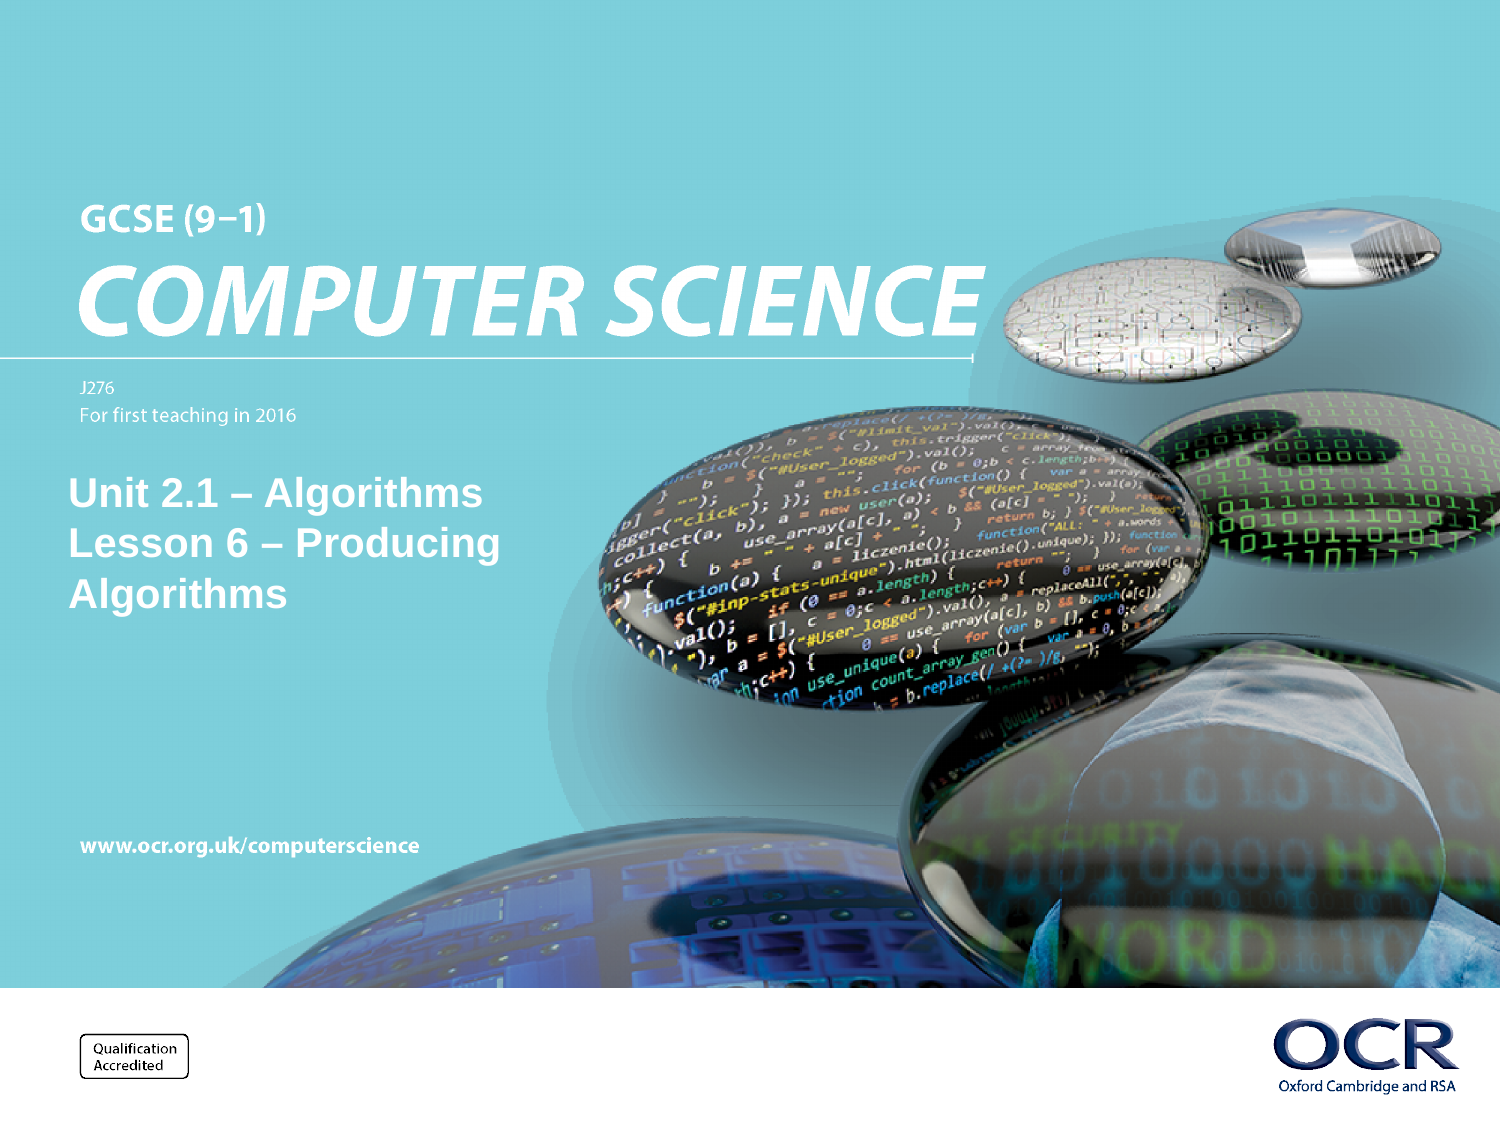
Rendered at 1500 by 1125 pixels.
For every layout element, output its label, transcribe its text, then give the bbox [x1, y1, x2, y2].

title Unit 2.1 – Algorithms Lesson 6 – Producing Algorithms [53, 420, 597, 662]
picture [0, 0, 1500, 1125]
